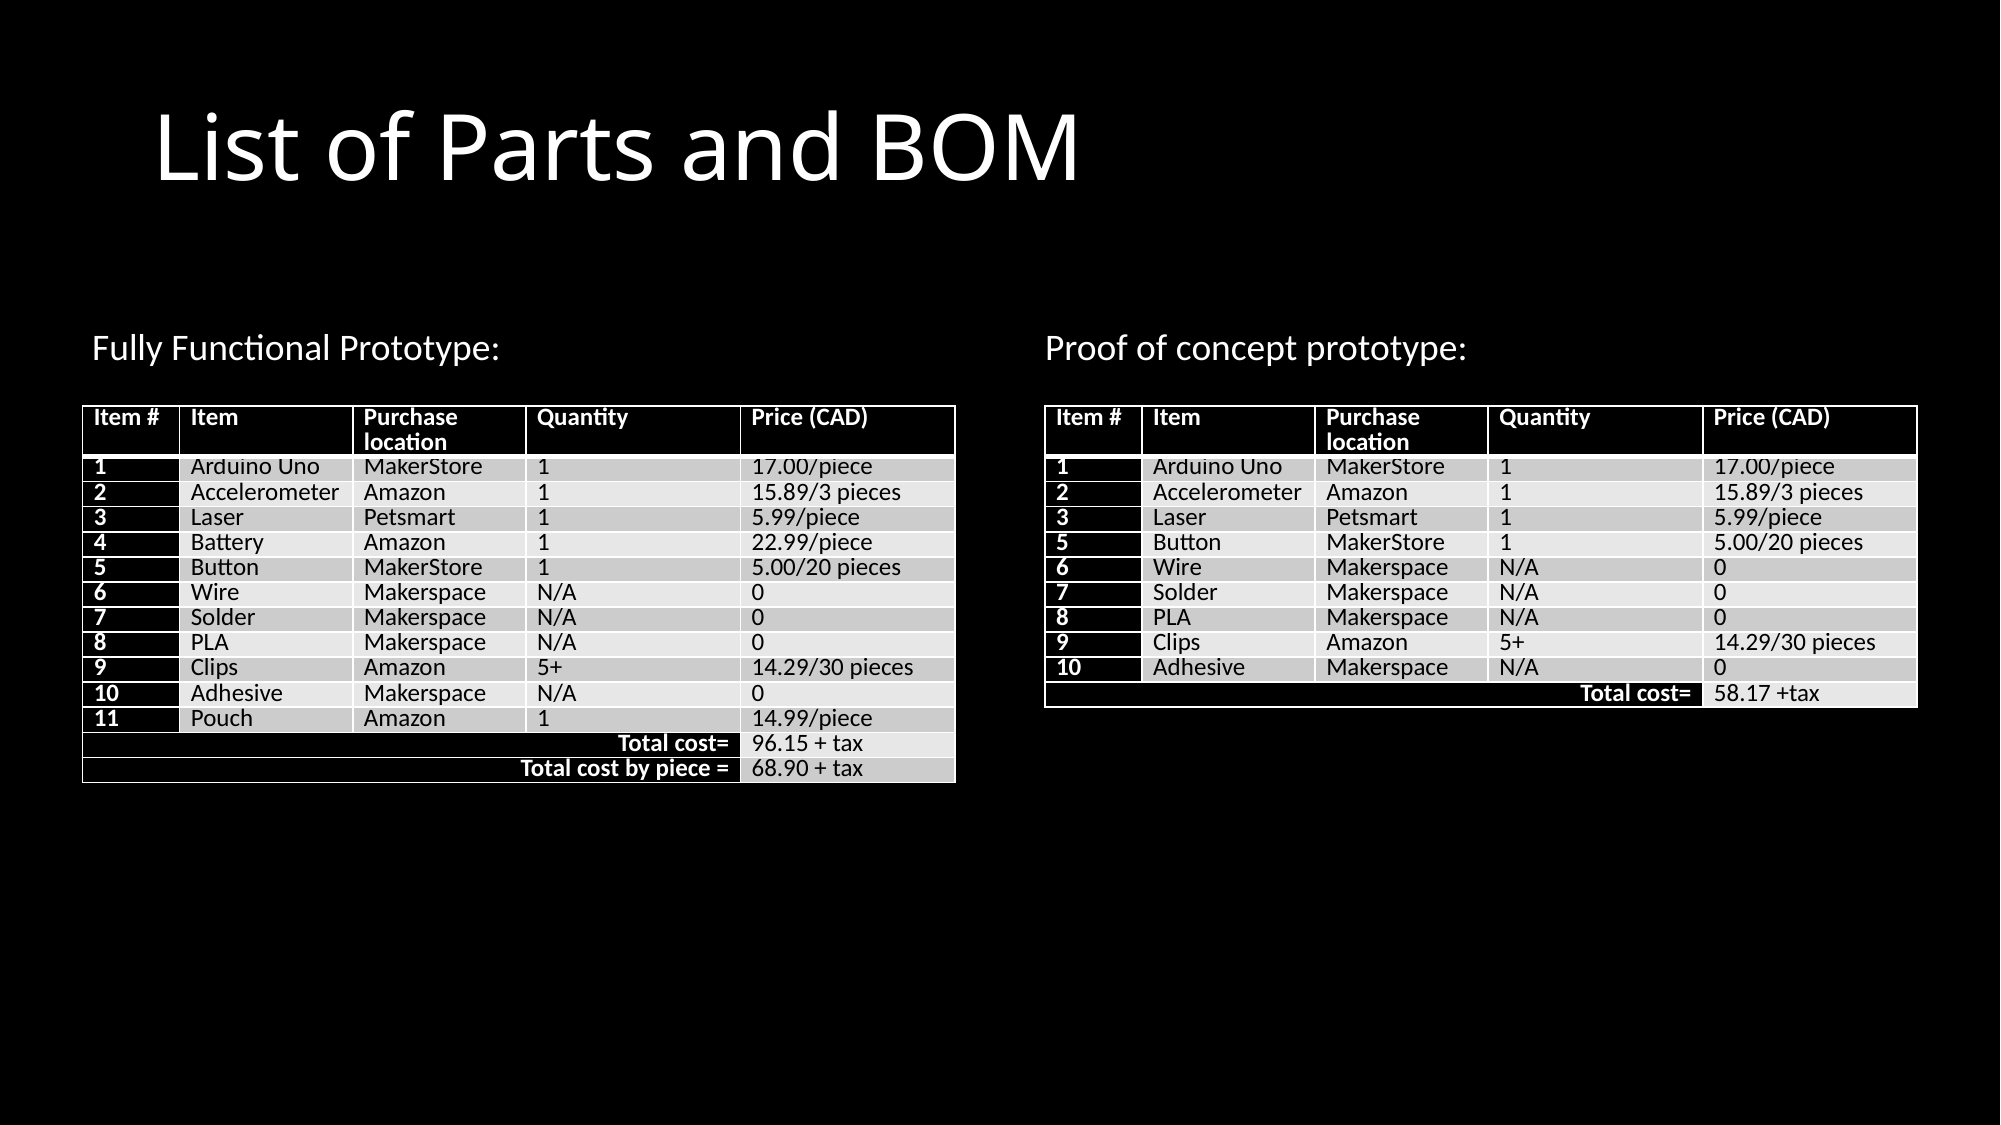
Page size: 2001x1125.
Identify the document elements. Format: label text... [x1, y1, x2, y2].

table_cell Amazon [354, 658, 525, 681]
table_cell 9 [1046, 633, 1141, 656]
table_cell 6 [83, 583, 179, 606]
table_header Purchase location [1316, 407, 1487, 454]
table_cell 1 [527, 708, 740, 732]
table_cell MakerStore [354, 459, 525, 481]
table_header Item [180, 407, 352, 454]
table_cell 15.89/3 pieces [741, 482, 954, 506]
table_cell 5.99/piece [1704, 507, 1916, 531]
table_cell Laser [180, 507, 352, 531]
table_cell 0 [741, 583, 954, 606]
table_cell 1 [1046, 459, 1141, 481]
table_cell Amazon [1316, 633, 1487, 656]
table_cell N/A [527, 583, 740, 606]
table_cell N/A [527, 633, 740, 656]
table_cell 8 [1046, 608, 1141, 631]
table_cell Wire [180, 583, 352, 606]
table_header Item # [1046, 407, 1141, 454]
table_cell N/A [1489, 583, 1702, 606]
table_cell Total cost= [1046, 683, 1702, 706]
table_header Price (CAD) [1704, 407, 1916, 454]
table_cell 1 [527, 459, 740, 481]
table_cell 14.29/30 pieces [741, 658, 954, 681]
table_cell Makerspace [354, 583, 525, 606]
table_cell 5.99/piece [741, 507, 954, 531]
table_header Quantity [527, 407, 740, 454]
table_cell 14.29/30 pieces [1704, 633, 1916, 656]
table_cell Battery [180, 533, 352, 556]
table_cell 6 [1046, 558, 1141, 581]
table_cell N/A [1489, 608, 1702, 631]
table_cell 5 [83, 558, 179, 581]
table_cell 1 [527, 558, 740, 581]
table_cell Adhesive [1143, 658, 1314, 681]
table_cell 0 [1704, 658, 1916, 681]
table_cell 17.00/piece [741, 459, 954, 481]
table_cell 5+ [527, 658, 740, 681]
table_cell 5.00/20 pieces [1704, 533, 1916, 556]
table_cell 0 [1704, 558, 1916, 581]
table_cell PLA [1143, 608, 1314, 631]
table_cell Petsmart [1316, 507, 1487, 531]
table_cell 22.99/piece [741, 533, 954, 556]
table_cell 15.89/3 pieces [1704, 482, 1916, 506]
table_cell Laser [1143, 507, 1314, 531]
table_cell N/A [1489, 658, 1702, 681]
table_cell Solder [1143, 583, 1314, 606]
table_cell Wire [1143, 558, 1314, 581]
table_cell 2 [83, 482, 179, 506]
text_box Fully Functional Prototype: [77, 315, 517, 376]
table_cell Makerspace [1316, 658, 1487, 681]
table_cell 4 [83, 533, 179, 556]
table_cell Solder [180, 608, 352, 631]
table_cell Petsmart [354, 507, 525, 531]
table_cell 1 [1489, 507, 1702, 531]
table_cell Clips [1143, 633, 1314, 656]
table_cell 2 [1046, 482, 1141, 506]
table_cell Total cost= [83, 733, 740, 757]
table_cell PLA [180, 633, 352, 656]
table_cell 1 [527, 507, 740, 531]
table_cell Makerspace [354, 633, 525, 656]
text_box Proof of concept prototype: [1030, 315, 2000, 376]
table_cell MakerStore [1316, 459, 1487, 481]
table_cell 7 [1046, 583, 1141, 606]
table_cell 11 [83, 708, 179, 732]
table_cell Clips [180, 658, 352, 681]
table_cell Amazon [354, 708, 525, 732]
table_cell MakerStore [354, 558, 525, 581]
table_cell Arduino Uno [180, 459, 352, 481]
table_cell 0 [741, 683, 954, 706]
table_cell 8 [83, 633, 179, 656]
table_cell N/A [1489, 558, 1702, 581]
table_cell Pouch [180, 708, 352, 732]
table_cell Accelerometer [180, 482, 352, 506]
table_cell 1 [527, 482, 740, 506]
table_cell 1 [1489, 459, 1702, 481]
table_cell 0 [741, 633, 954, 656]
table_cell Makerspace [354, 608, 525, 631]
table_cell 5 [1046, 533, 1141, 556]
table_cell Makerspace [354, 683, 525, 706]
table_cell Total cost by piece = [83, 758, 740, 782]
table_cell 0 [1704, 608, 1916, 631]
table_cell Makerspace [1316, 608, 1487, 631]
table_cell 96.15 + tax [741, 733, 954, 757]
table_cell 5+ [1489, 633, 1702, 656]
table_cell Makerspace [1316, 558, 1487, 581]
text_box List of Parts and BOM [137, 93, 1863, 312]
table_cell Button [180, 558, 352, 581]
table_cell 0 [741, 608, 954, 631]
table_cell 10 [1046, 658, 1141, 681]
table_cell 1 [1489, 482, 1702, 506]
table_cell Adhesive [180, 683, 352, 706]
table_cell N/A [527, 683, 740, 706]
table_cell 3 [83, 507, 179, 531]
table_cell 0 [1704, 583, 1916, 606]
table_cell 5.00/20 pieces [741, 558, 954, 581]
table_cell 3 [1046, 507, 1141, 531]
table_cell N/A [527, 608, 740, 631]
table_cell Amazon [1316, 482, 1487, 506]
table_cell Makerspace [1316, 583, 1487, 606]
table_header Item # [83, 407, 179, 454]
table_cell 17.00/piece [1704, 459, 1916, 481]
table_cell Button [1143, 533, 1314, 556]
table_cell MakerStore [1316, 533, 1487, 556]
table_cell Accelerometer [1143, 482, 1314, 506]
table_header Quantity [1489, 407, 1702, 454]
table_cell 7 [83, 608, 179, 631]
table_header Price (CAD) [741, 407, 954, 454]
table_cell 10 [83, 683, 179, 706]
table_cell 1 [527, 533, 740, 556]
table_cell 1 [83, 459, 179, 481]
table_cell Amazon [354, 482, 525, 506]
table_cell Amazon [354, 533, 525, 556]
table_cell 14.99/piece [741, 708, 954, 732]
table_header Item [1143, 407, 1314, 454]
table_cell 9 [83, 658, 179, 681]
table_cell 68.90 + tax [741, 758, 954, 782]
table_header Purchase location [354, 407, 525, 454]
table_cell Arduino Uno [1143, 459, 1314, 481]
table_cell 1 [1489, 533, 1702, 556]
table_cell 58.17 +tax [1704, 683, 1916, 706]
